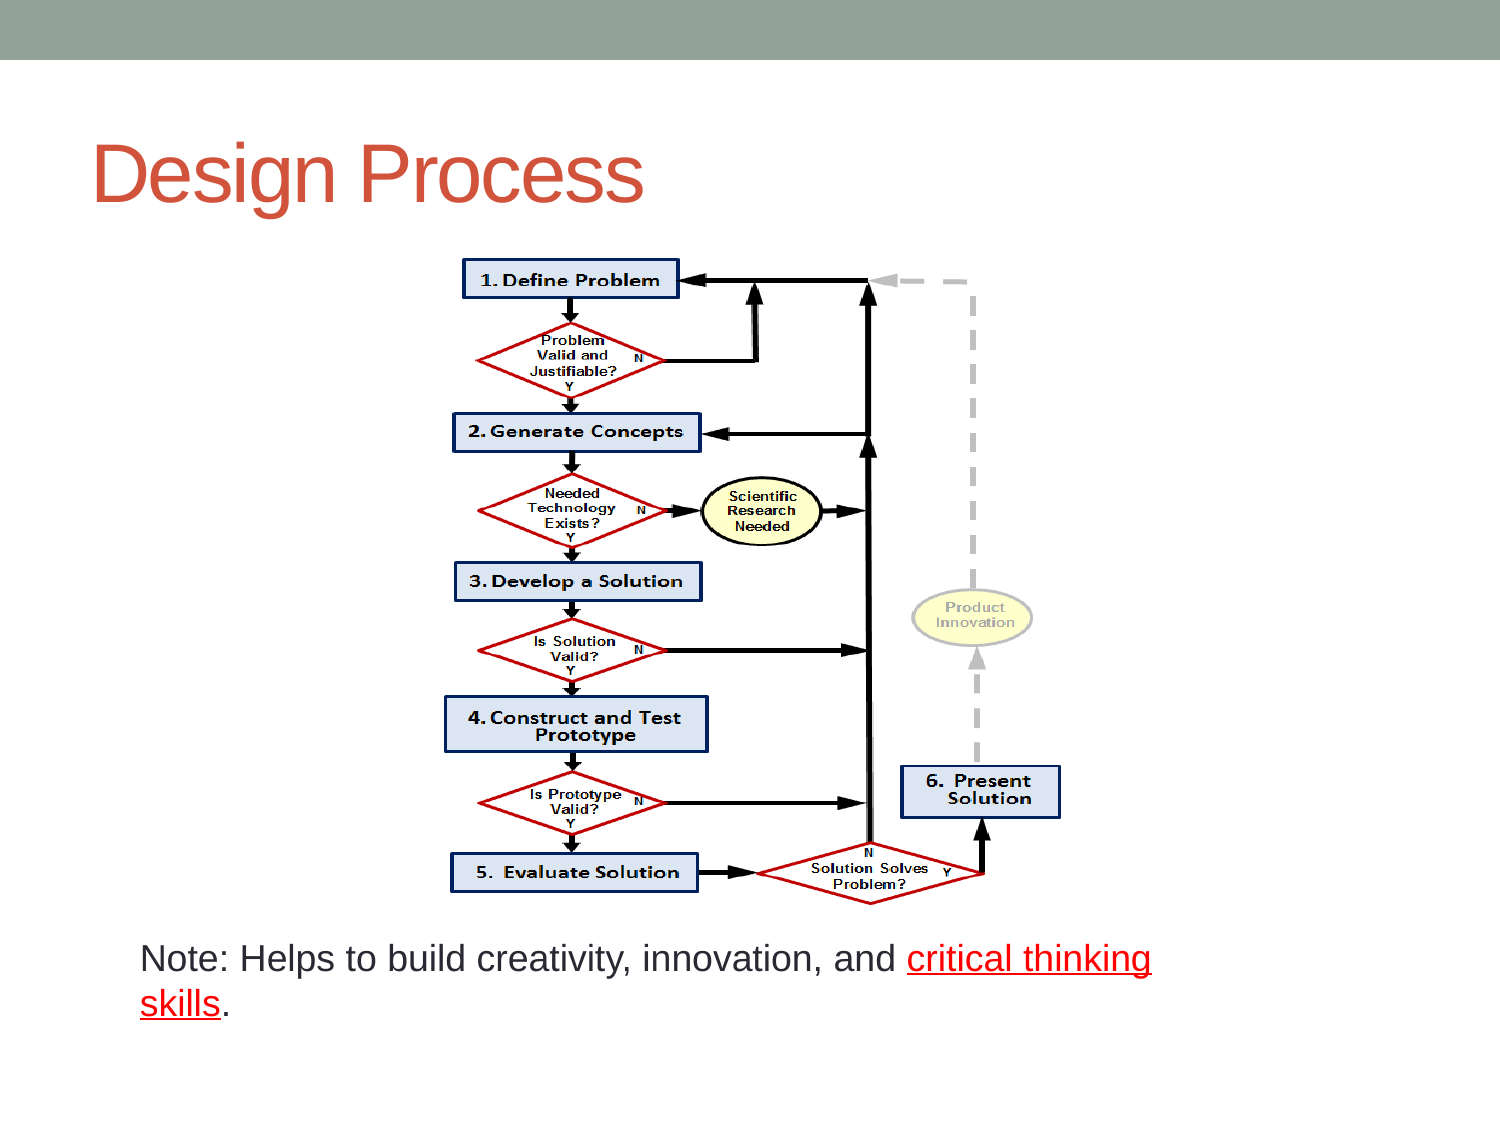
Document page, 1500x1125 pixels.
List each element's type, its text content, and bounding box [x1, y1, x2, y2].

picture [402, 249, 1076, 913]
title Design Process [75, 87, 1425, 250]
text_box Note: Helps to build creativity, innovation, and critical thinking skills. [125, 926, 1225, 1031]
